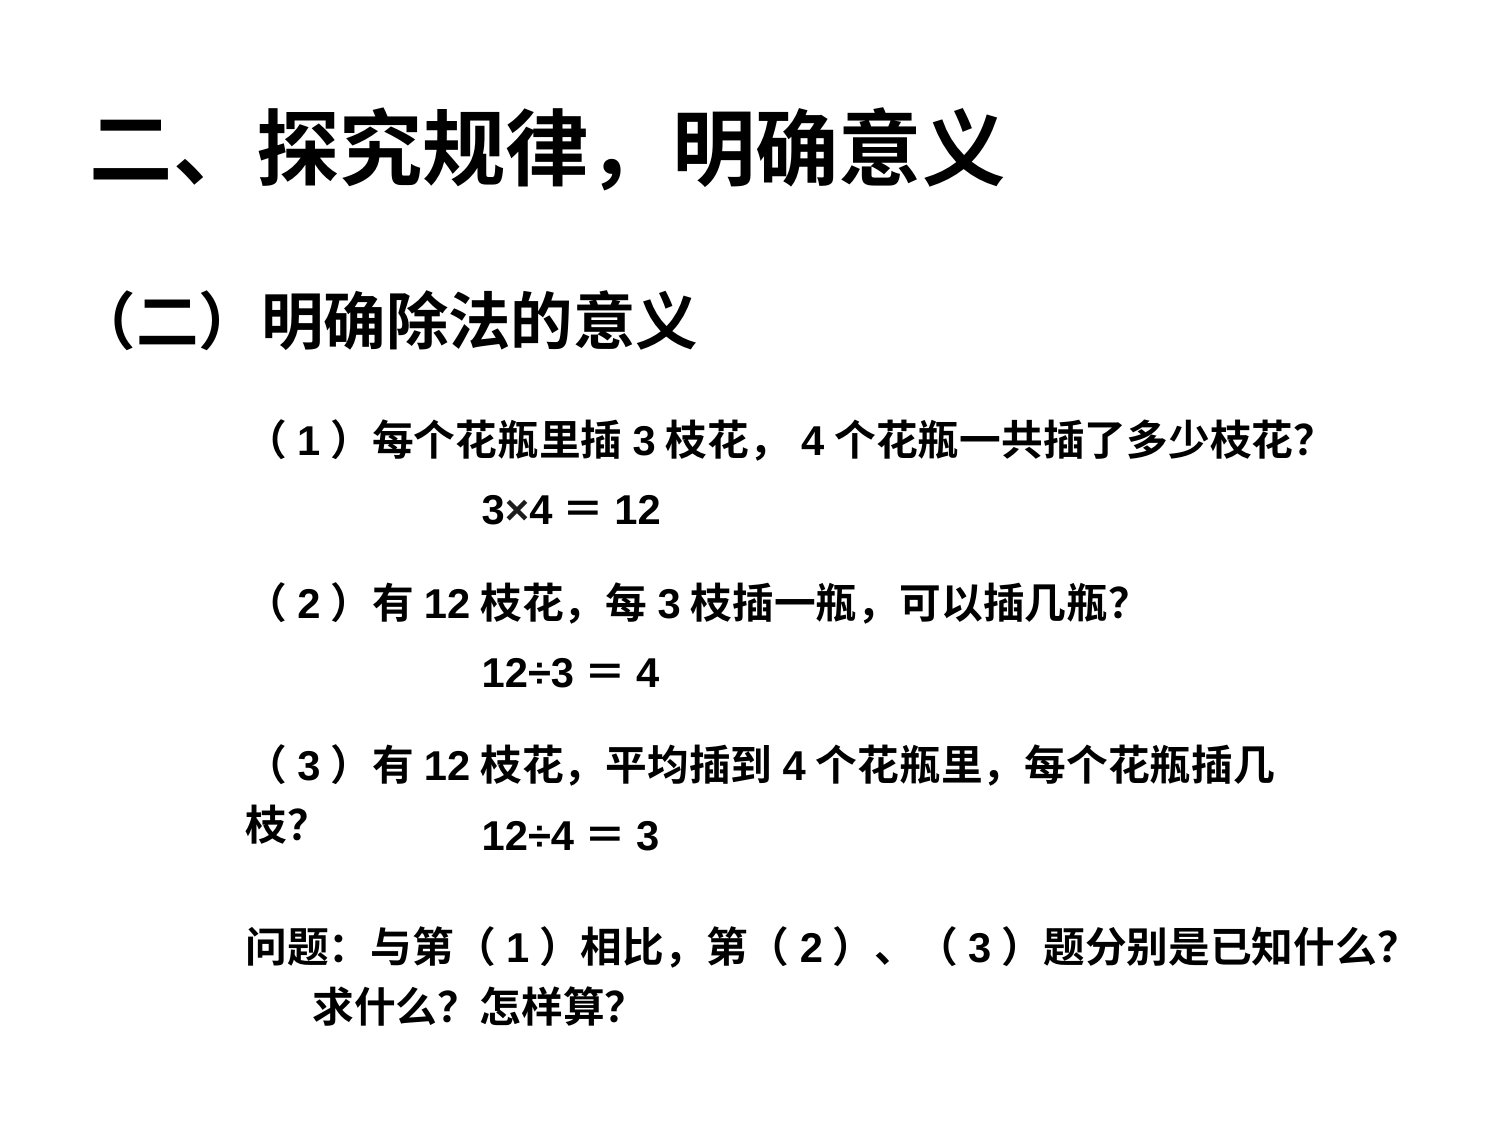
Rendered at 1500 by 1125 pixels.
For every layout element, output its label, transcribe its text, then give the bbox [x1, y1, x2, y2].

text_box （二）明确除法的意义 [59, 259, 885, 365]
text_box 二、探究规律，明确意义 [74, 66, 1336, 206]
text_box （2）有12枝花，每3枝插一瓶，可以插几瓶？ [230, 559, 1223, 635]
text_box 12÷3＝4 [466, 628, 762, 704]
text_box 3×4＝12 [466, 465, 1029, 541]
text_box 问题：与第（1）相比，第（2）、（3）题分别是已知什么？ 求什么？怎样算？ [230, 903, 1447, 1039]
text_box （1）每个花瓶里插3枝花，4个花瓶一共插了多少枝花？ [230, 396, 1365, 472]
text_box 12÷4＝3 [466, 791, 762, 867]
text_box （3）有12枝花，平均插到4个花瓶里，每个花瓶插几枝？ [230, 721, 1359, 857]
